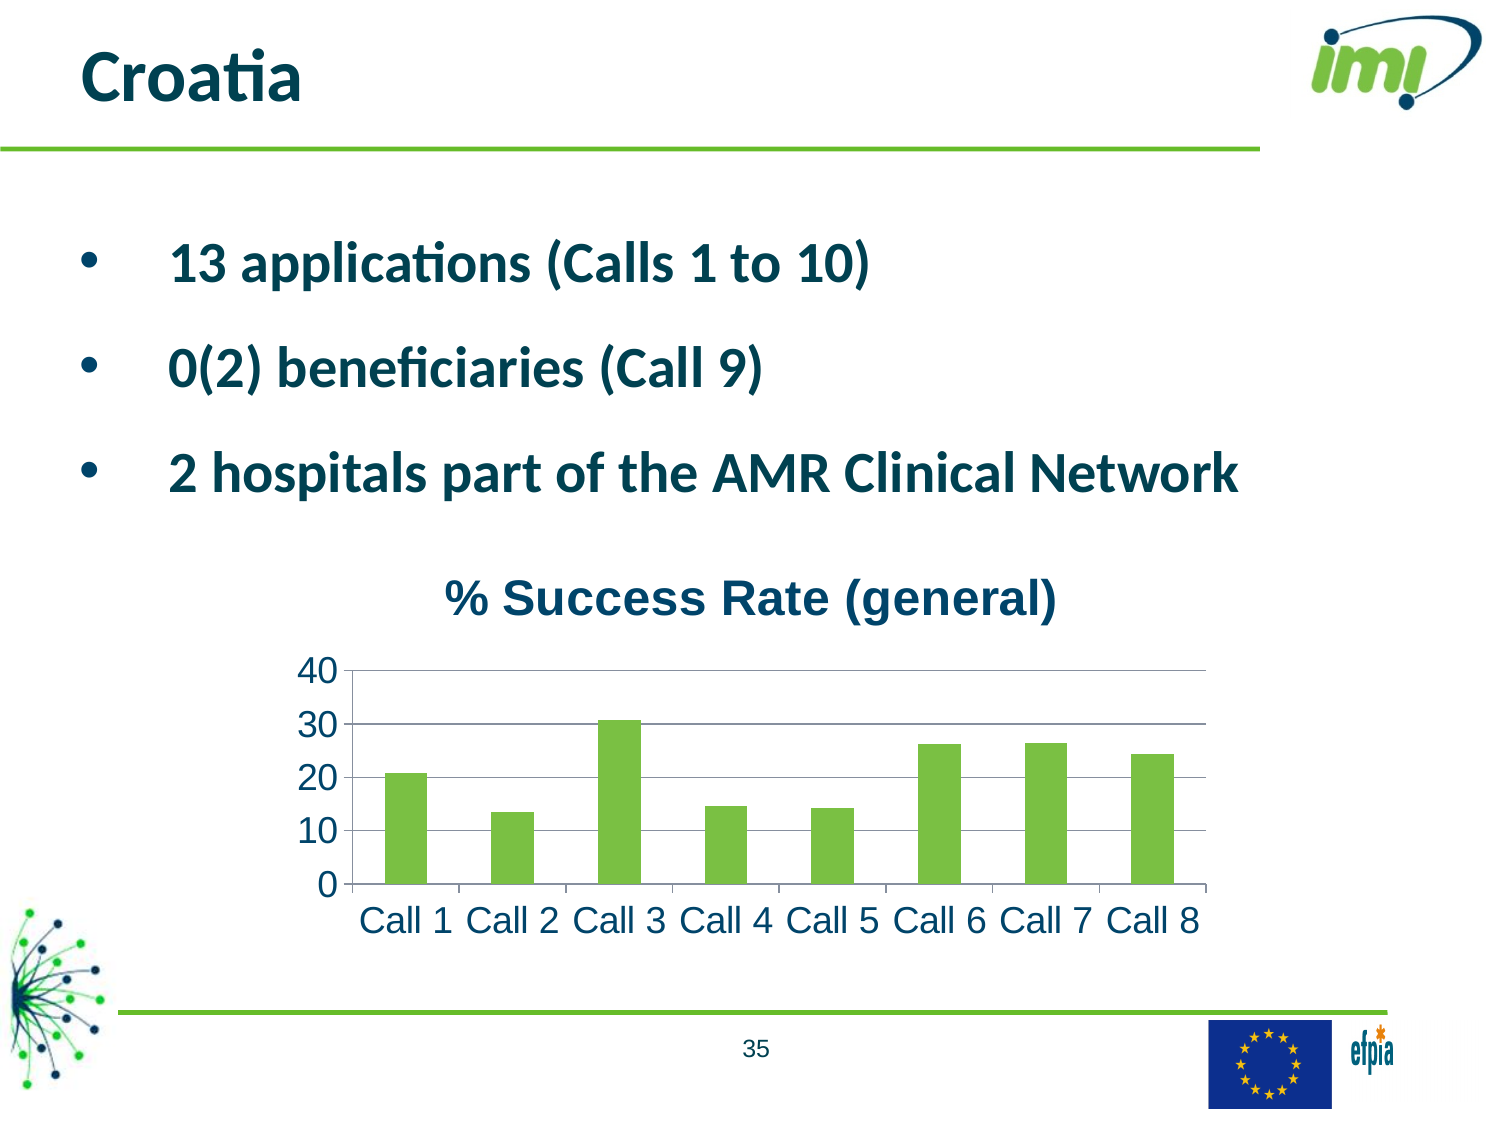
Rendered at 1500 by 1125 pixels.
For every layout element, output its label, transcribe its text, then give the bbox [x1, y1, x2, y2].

chart [277, 538, 1226, 950]
picture [0, 855, 118, 1099]
text_box [0, 4, 1263, 149]
picture [1348, 1020, 1479, 1102]
footer 35 [362, 1025, 1150, 1100]
picture [1290, 9, 1486, 118]
text_box Croatia [66, 19, 337, 124]
text_box 13 applications (Calls 1 to 10) 0(2) beneficiaries (Call 9) 2 hospitals part of the AMR Clinical Network [64, 182, 1439, 512]
